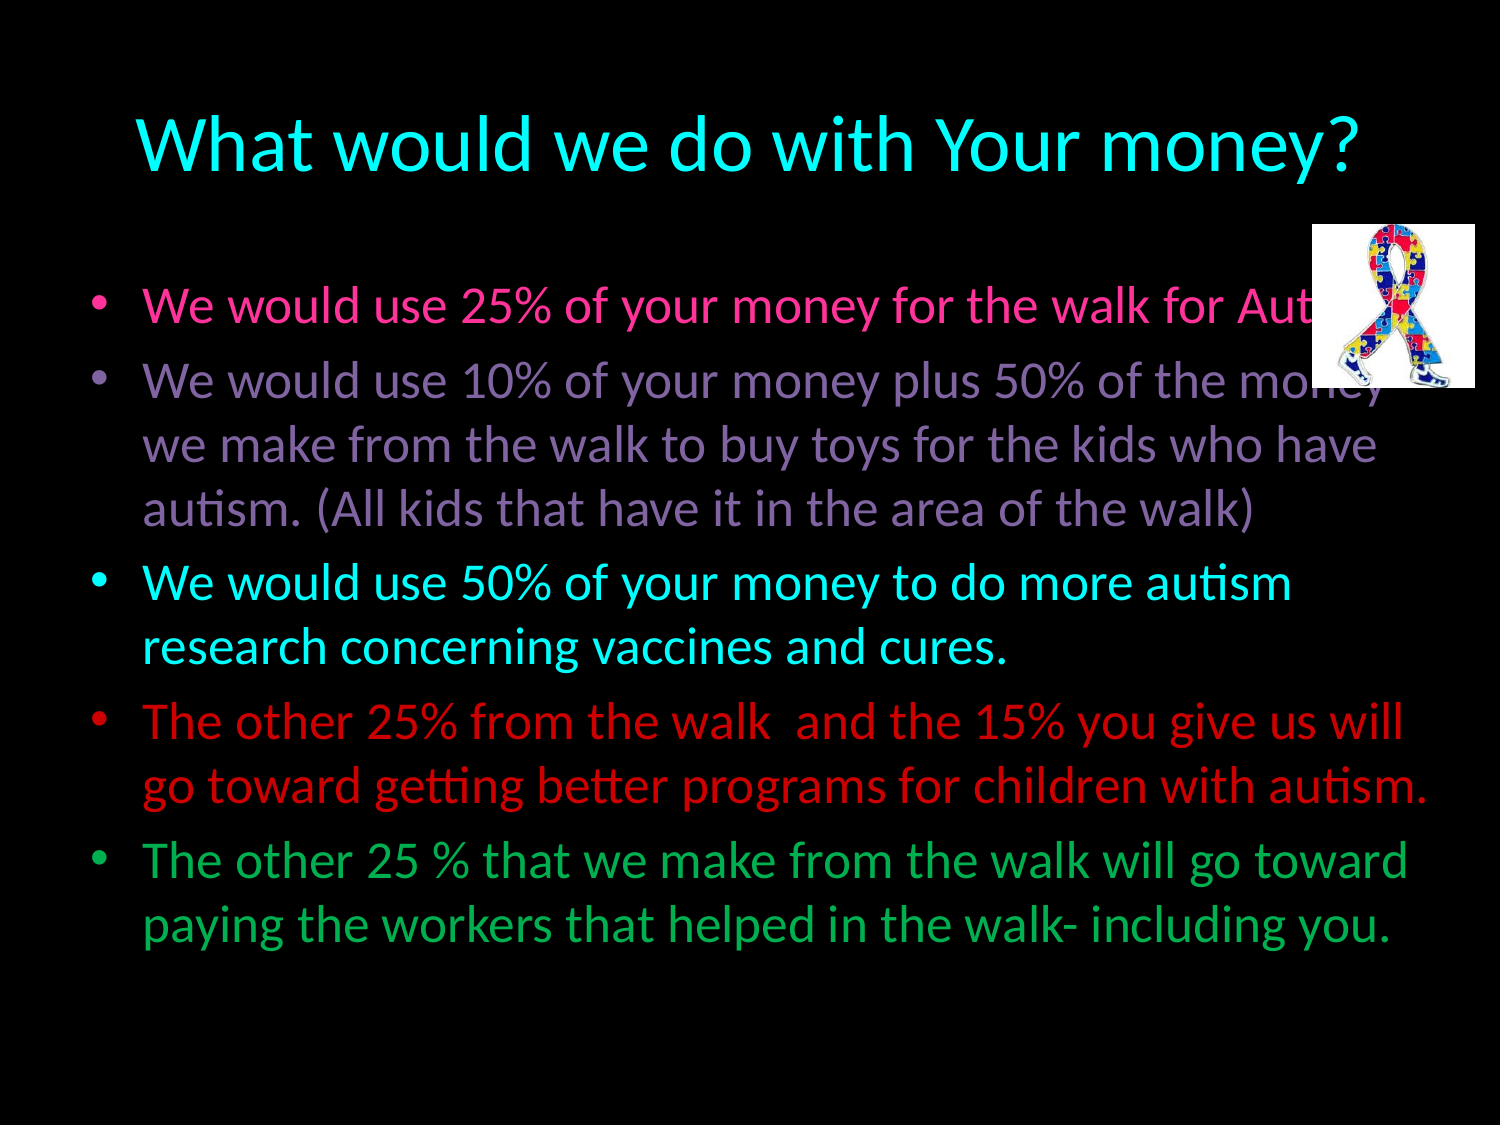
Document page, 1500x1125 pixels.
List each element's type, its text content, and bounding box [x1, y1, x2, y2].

title What would we do with Your money? [75, 45, 1425, 233]
picture [1312, 224, 1476, 388]
list We would use 25% of your money for the walk for Autism. We would use 10% of your money plus 50% of the money we make from the walk to buy toys for the kids who have autism. (All kids that have it in the area of the walk) We would use 50% of your money to do more autism research concerning vaccines and cures. The other 25% from the walk and the 15% you give us will go toward getting better programs for children with autism. The other 25 % that we make from the walk will go toward paying the workers that helped in the walk- including you. [75, 262, 1475, 1125]
